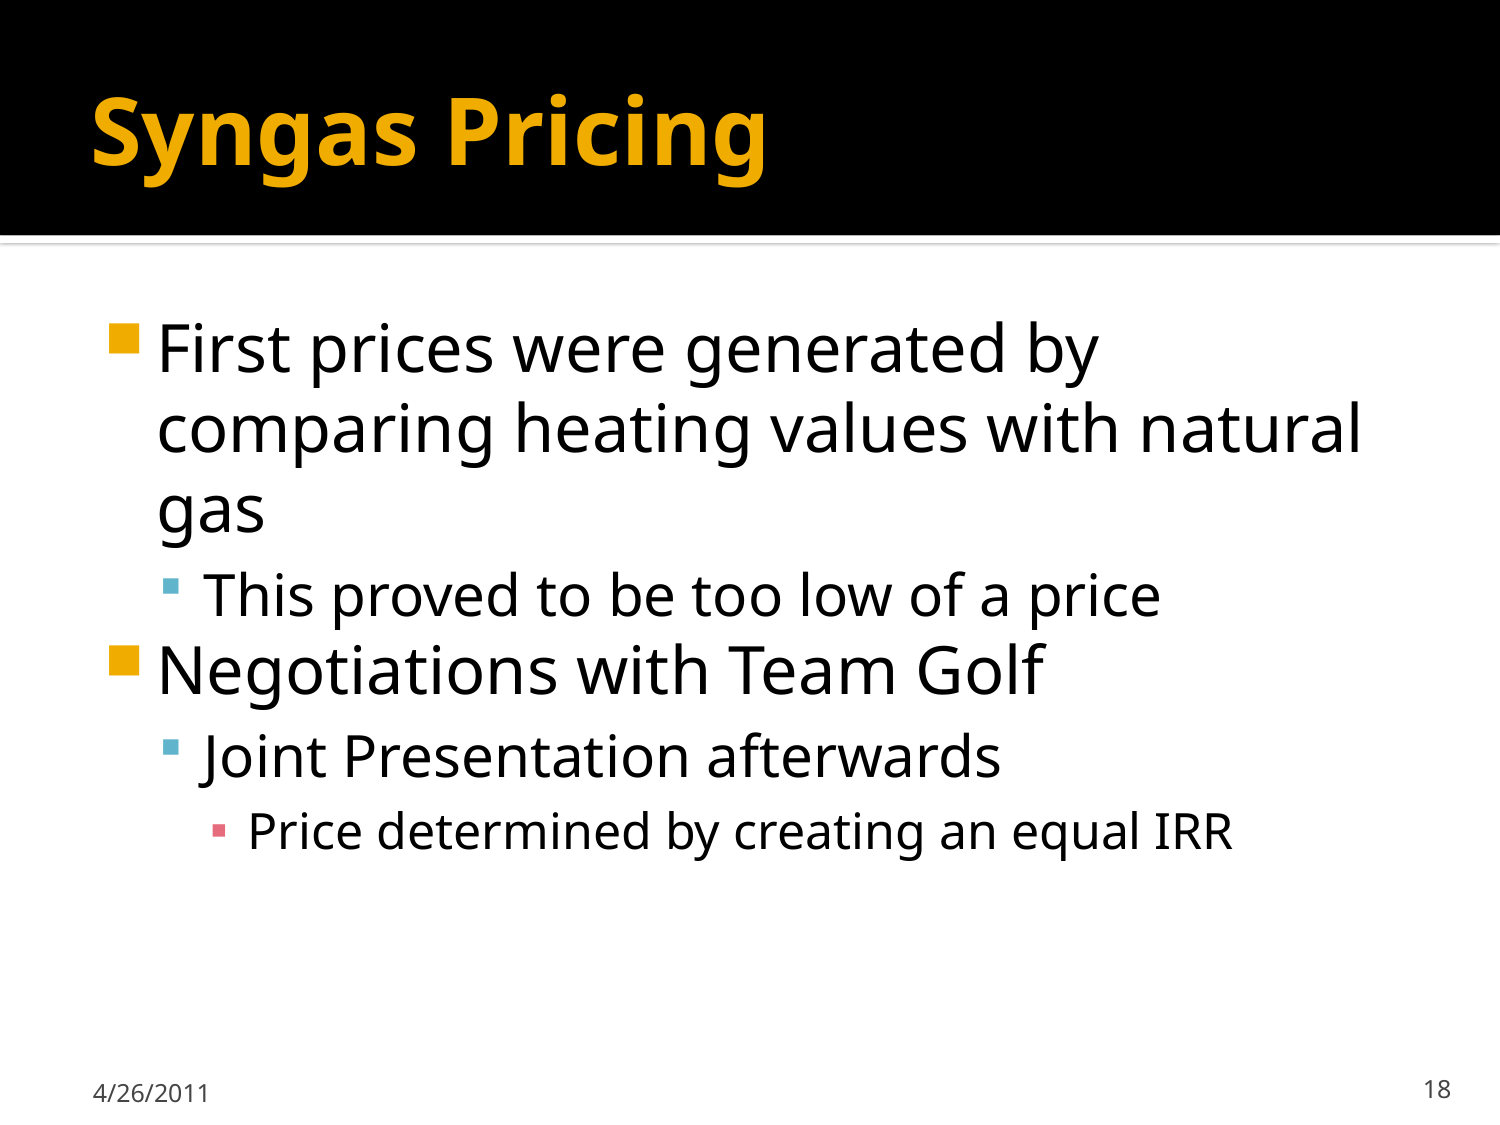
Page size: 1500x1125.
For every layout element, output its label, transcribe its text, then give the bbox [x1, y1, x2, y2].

list First prices were generated by comparing heating values with natural gas This proved to be too low of a price Negotiations with Team Golf Joint Presentation afterwards Price determined by creating an equal IRR [75, 291, 1425, 1050]
title Syngas Pricing [75, 25, 1425, 231]
slide_number 18 [1345, 1062, 1467, 1108]
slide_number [75, 1062, 425, 1108]
